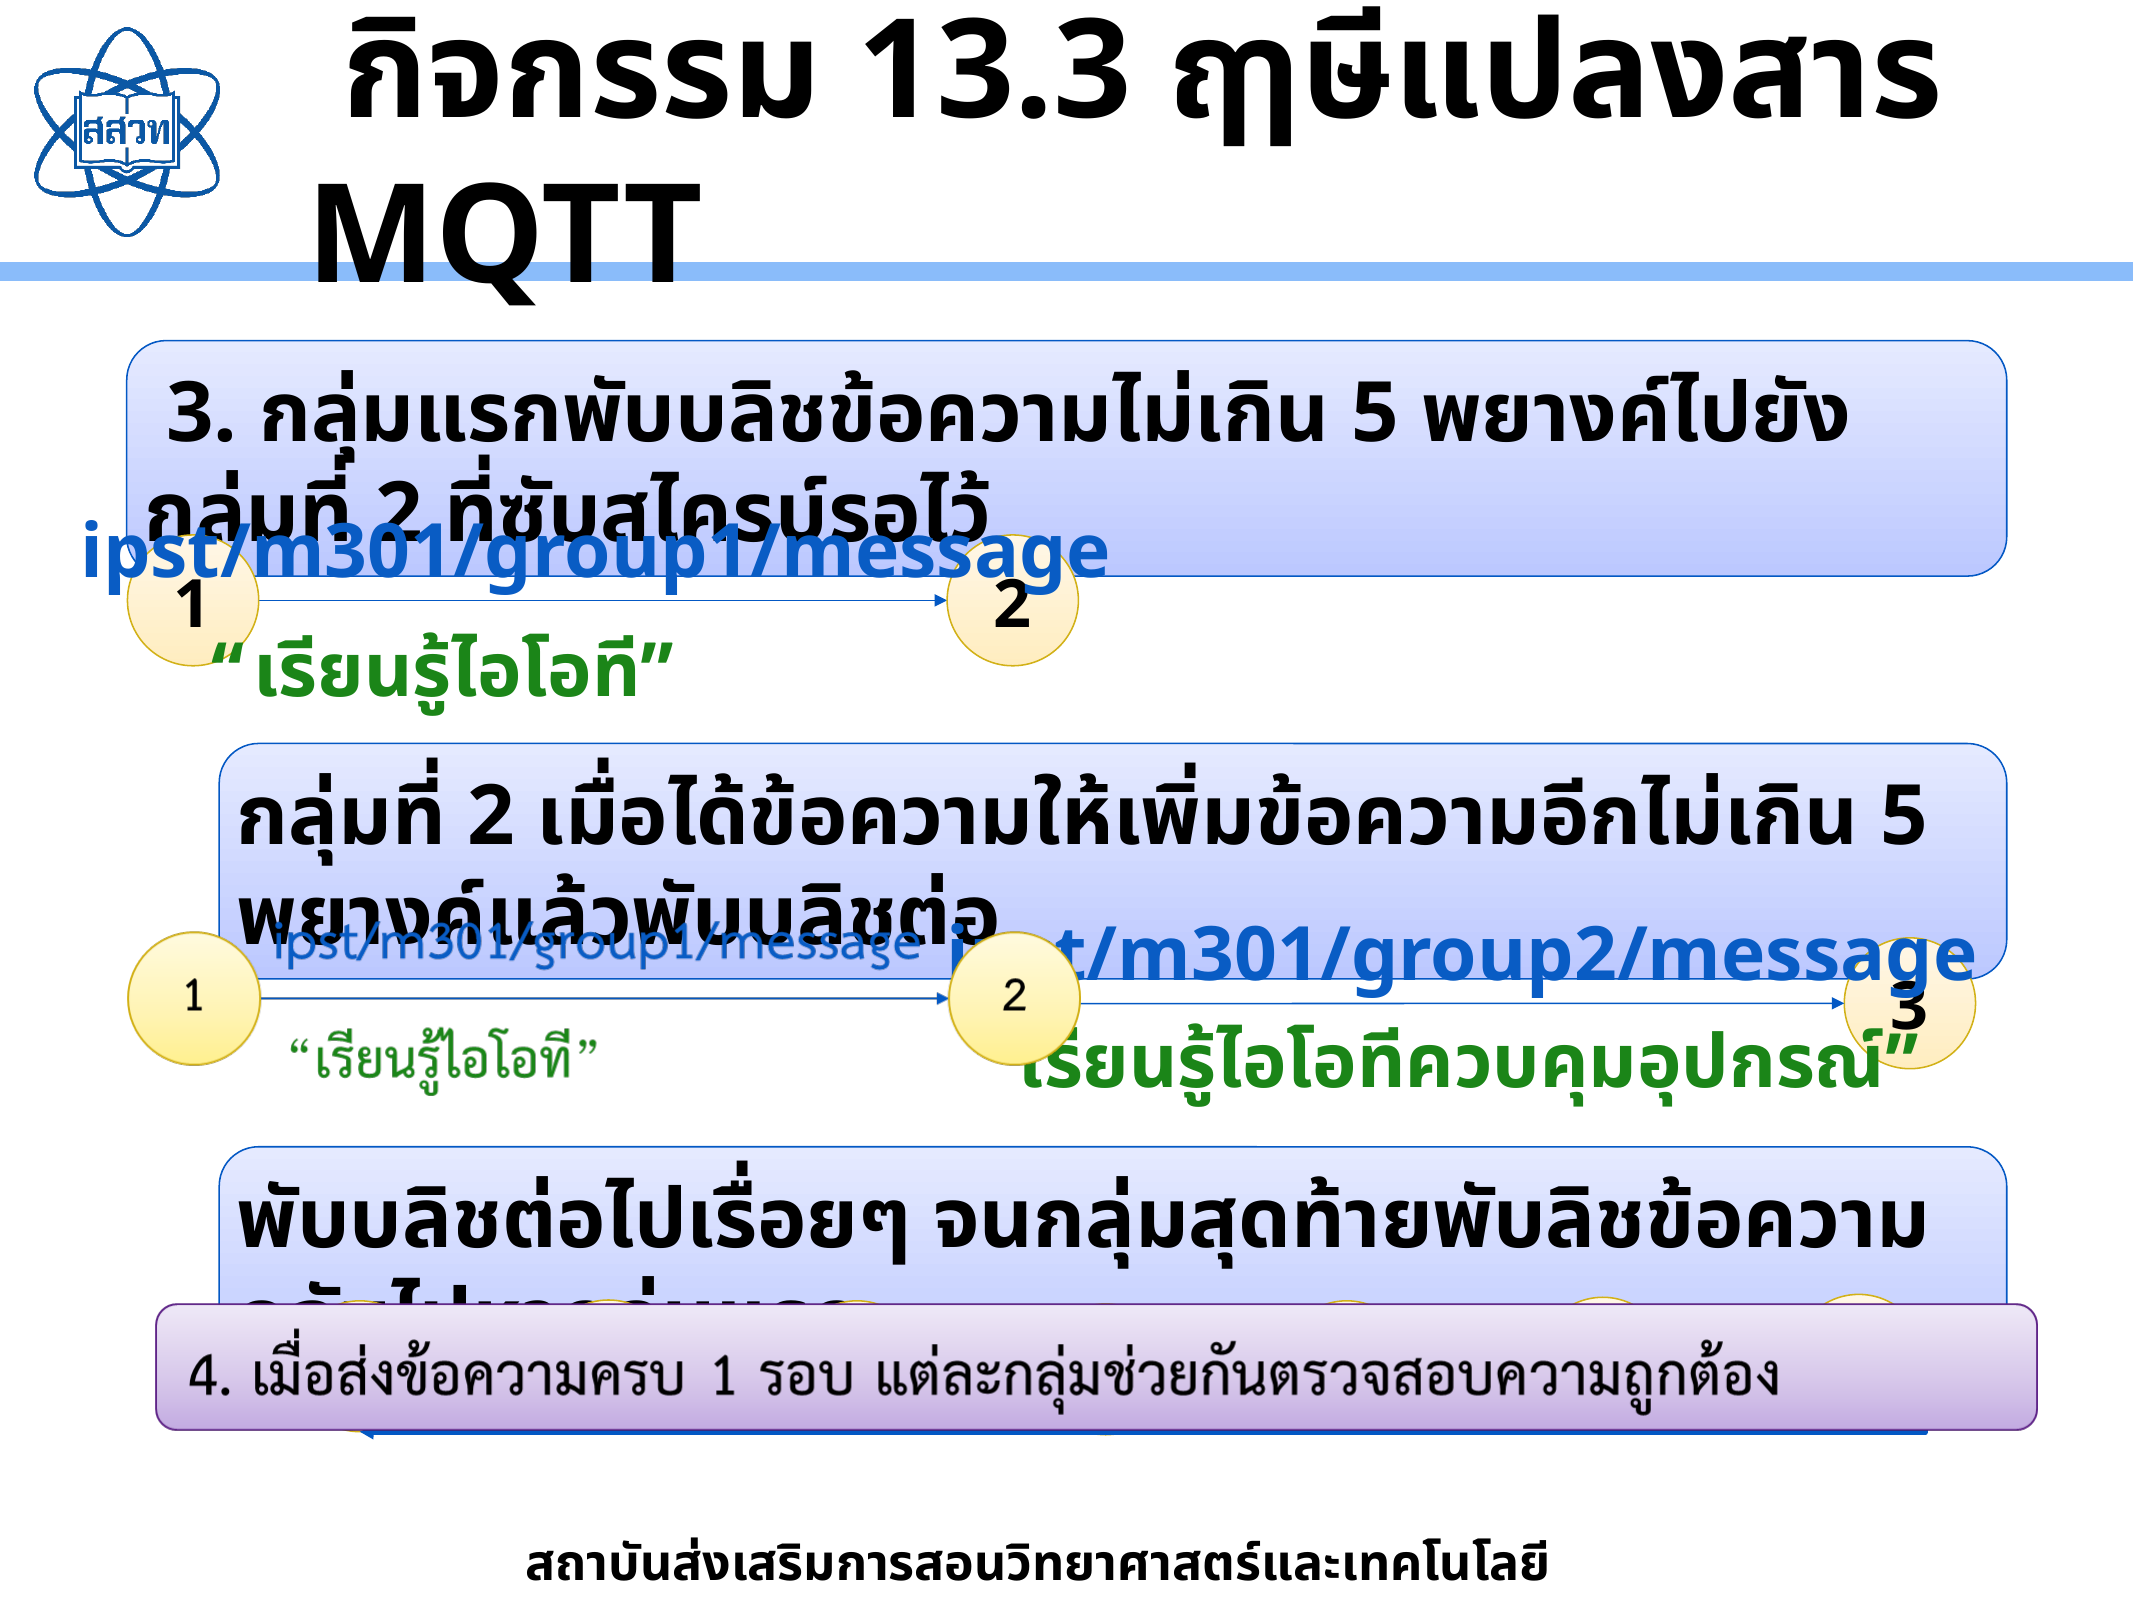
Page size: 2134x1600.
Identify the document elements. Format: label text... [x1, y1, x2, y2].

text_box 3. กลุ่มแรกพับบลิชข้อความไม่เกิน 5 พยางค์ไปยังกลุ่มที่ 2 ที่ซับสไครบ์รอไว้ [125, 339, 2008, 577]
text_box กลุ่มที่ 2 เมื่อได้ข้อความให้เพิ่มข้อความอีกไม่เกิน 5 พยางค์แล้วพับบลิชต่อ [218, 742, 2008, 977]
picture [118, 1292, 2039, 1470]
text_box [127, 493, 1079, 721]
picture [33, 27, 220, 237]
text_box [1088, 896, 1976, 1112]
picture [127, 877, 1081, 1155]
text_box พับบลิชต่อไปเรื่อยๆ จนกลุ่มสุดท้ายพับลิชข้อความกลับไปหากลุ่มแรก [218, 1145, 2008, 1285]
text_box สถาบันส่งเสริมการสอนวิทยาศาสตร์และเทคโนโลยี [74, 1522, 2002, 1589]
text_box กิจกรรม 13.3 ฤๅษีแปลงสาร MQTT [298, 0, 2002, 269]
text_box กิจกรรม 13.3 ฤๅษีแปลงสาร MQTT [298, 274, 2002, 318]
